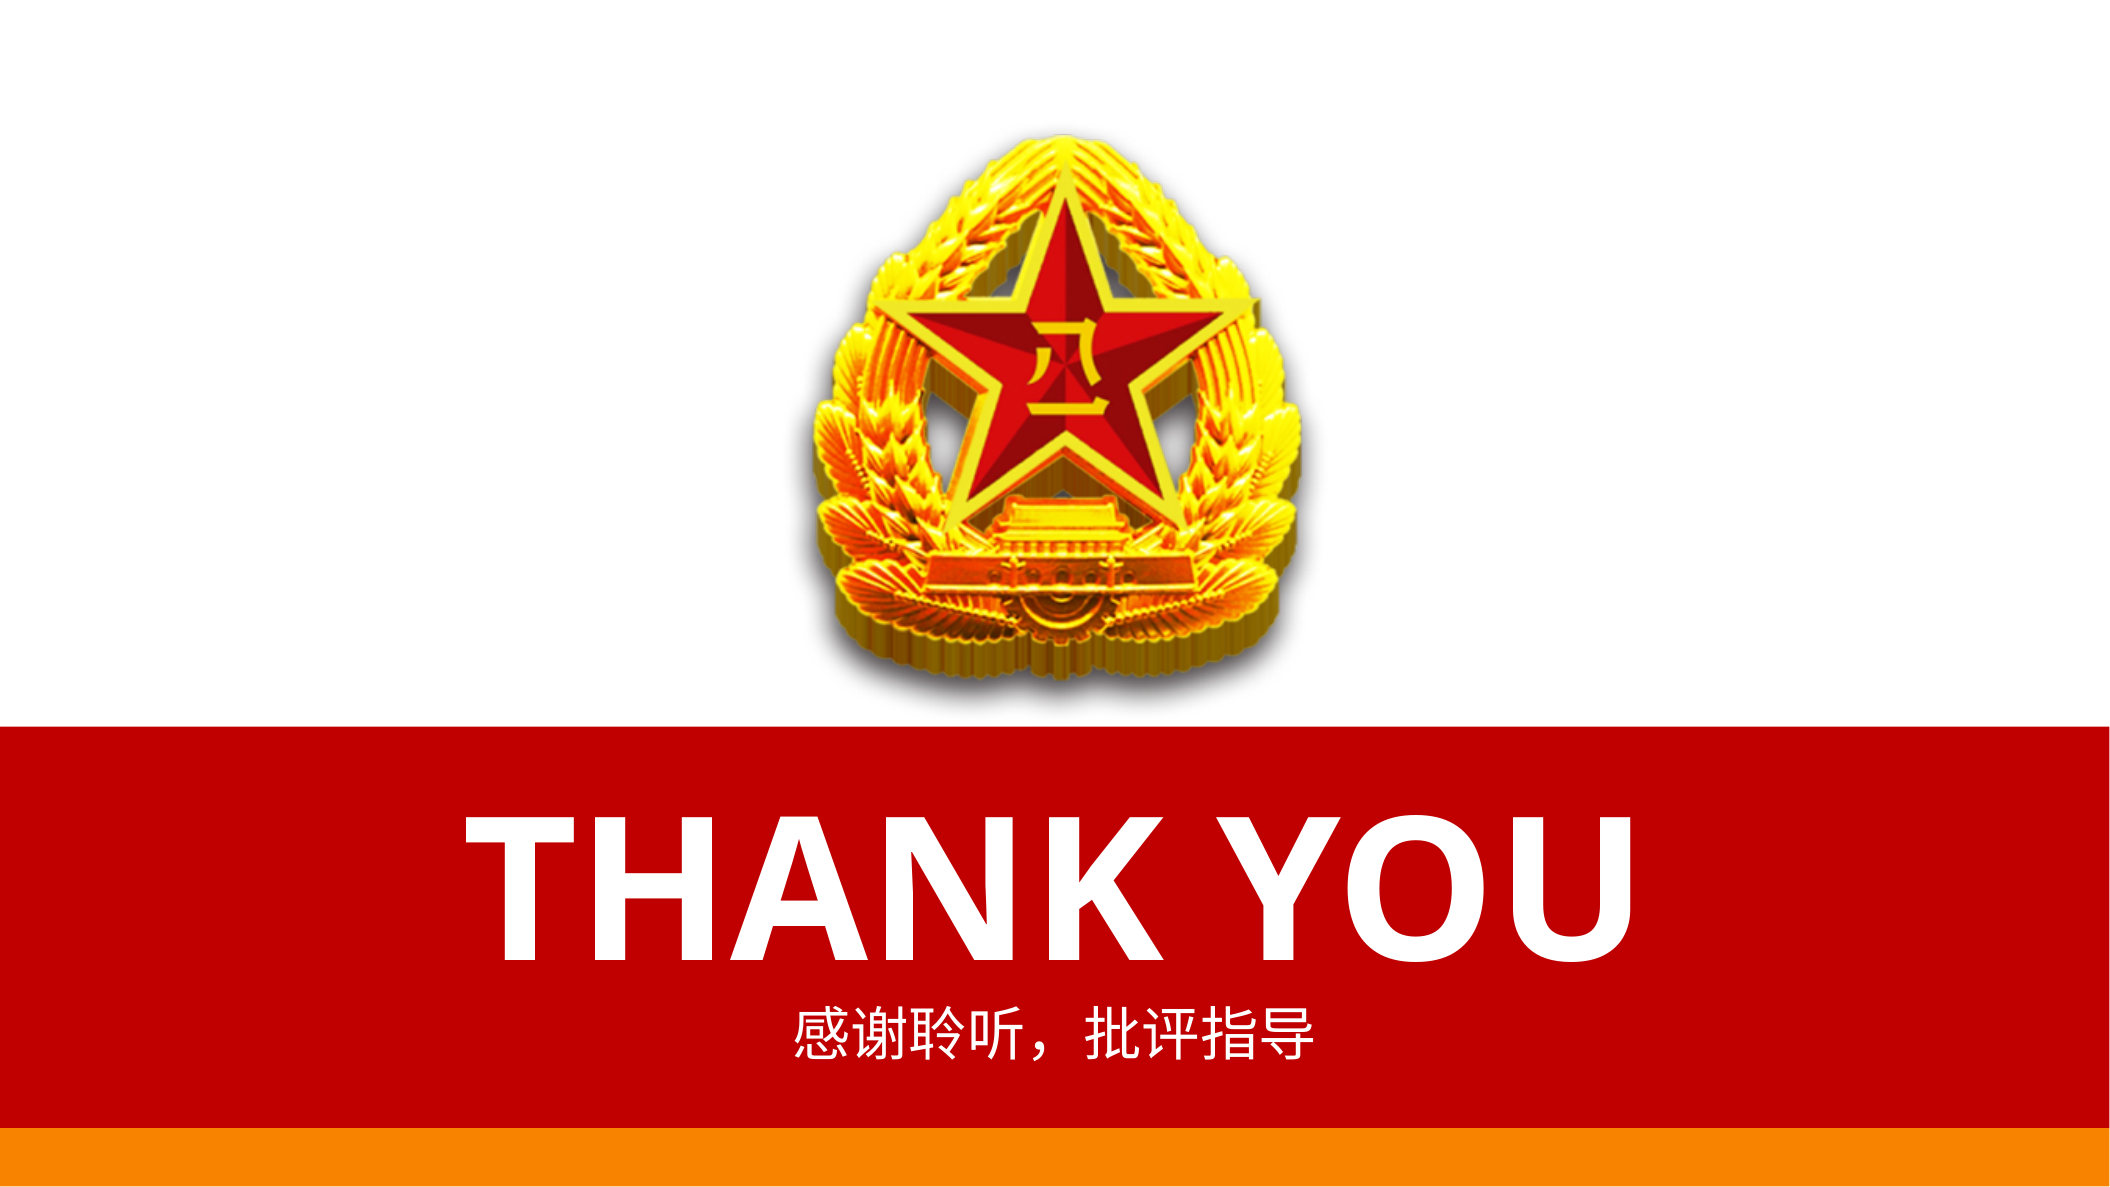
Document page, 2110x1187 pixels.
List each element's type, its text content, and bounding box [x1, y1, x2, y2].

text_box [0, 1127, 2110, 1187]
text_box THANK YOU [406, 760, 1703, 1001]
picture [761, 110, 1349, 733]
text_box [0, 726, 2110, 1127]
text_box 感谢聆听，批评指导 [589, 997, 1521, 1068]
